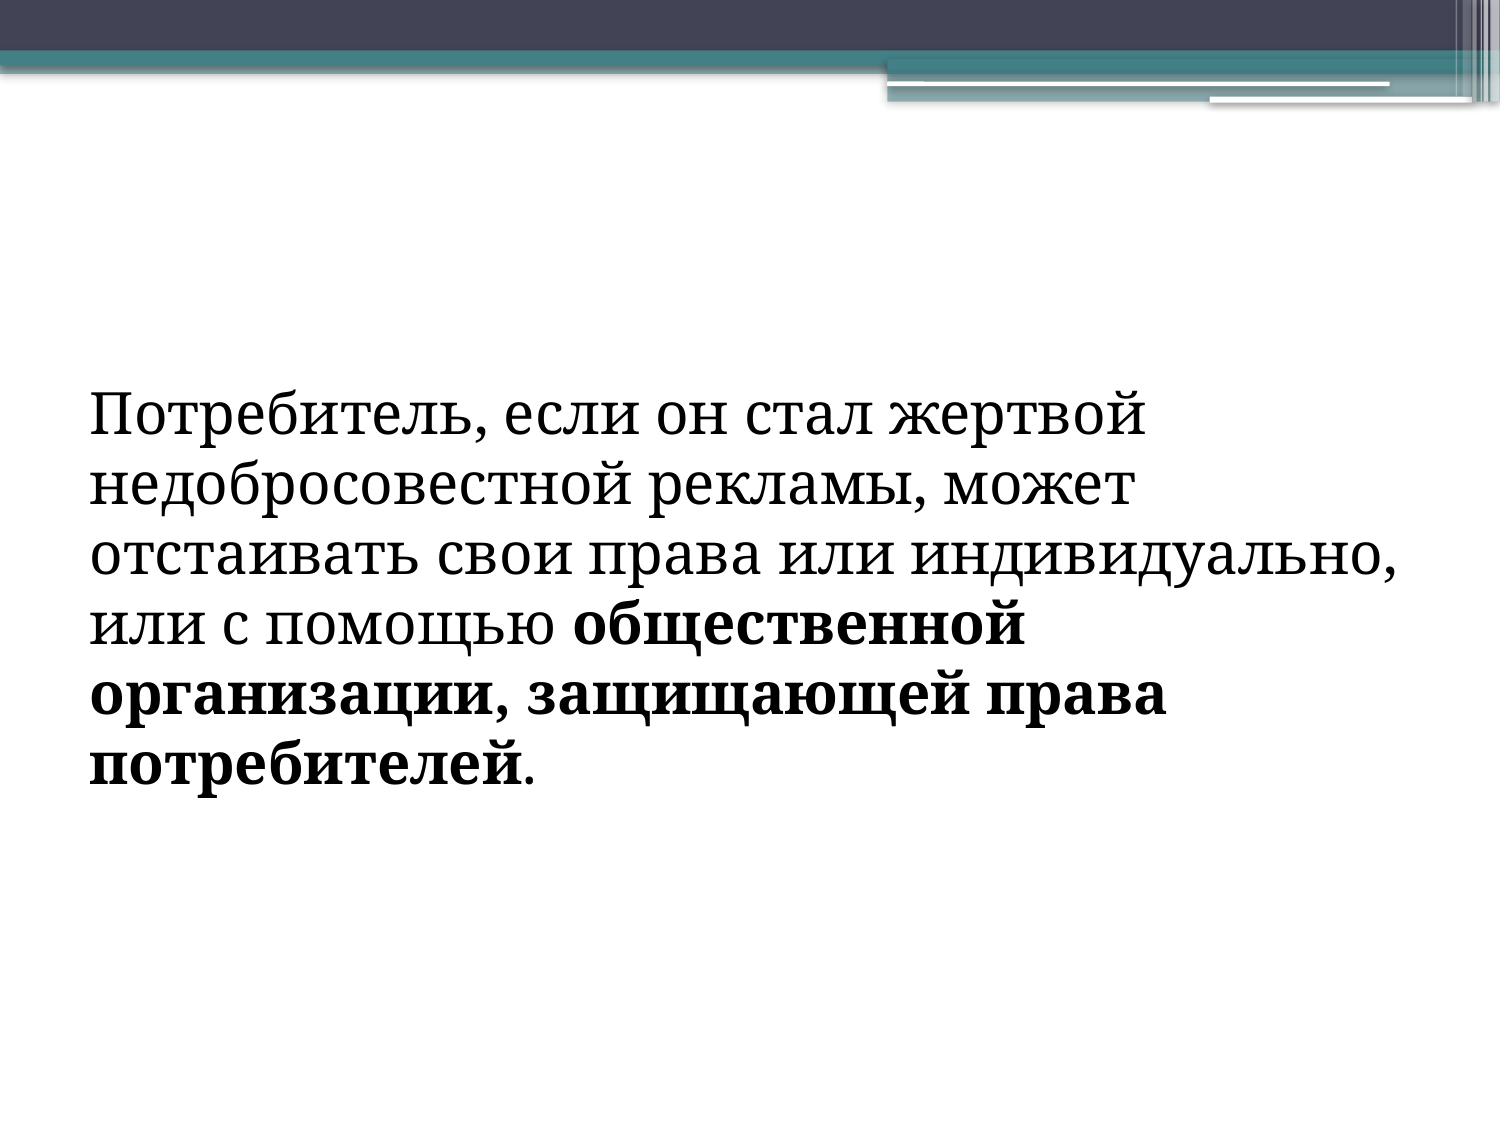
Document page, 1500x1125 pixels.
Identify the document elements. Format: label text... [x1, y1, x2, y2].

list Потребитель, если он стал жертвой недобросовестной рекламы, может отстаивать свои права или индивидуально, или с помощью общественной организации, защищающей права потребителей. [75, 368, 1425, 1079]
